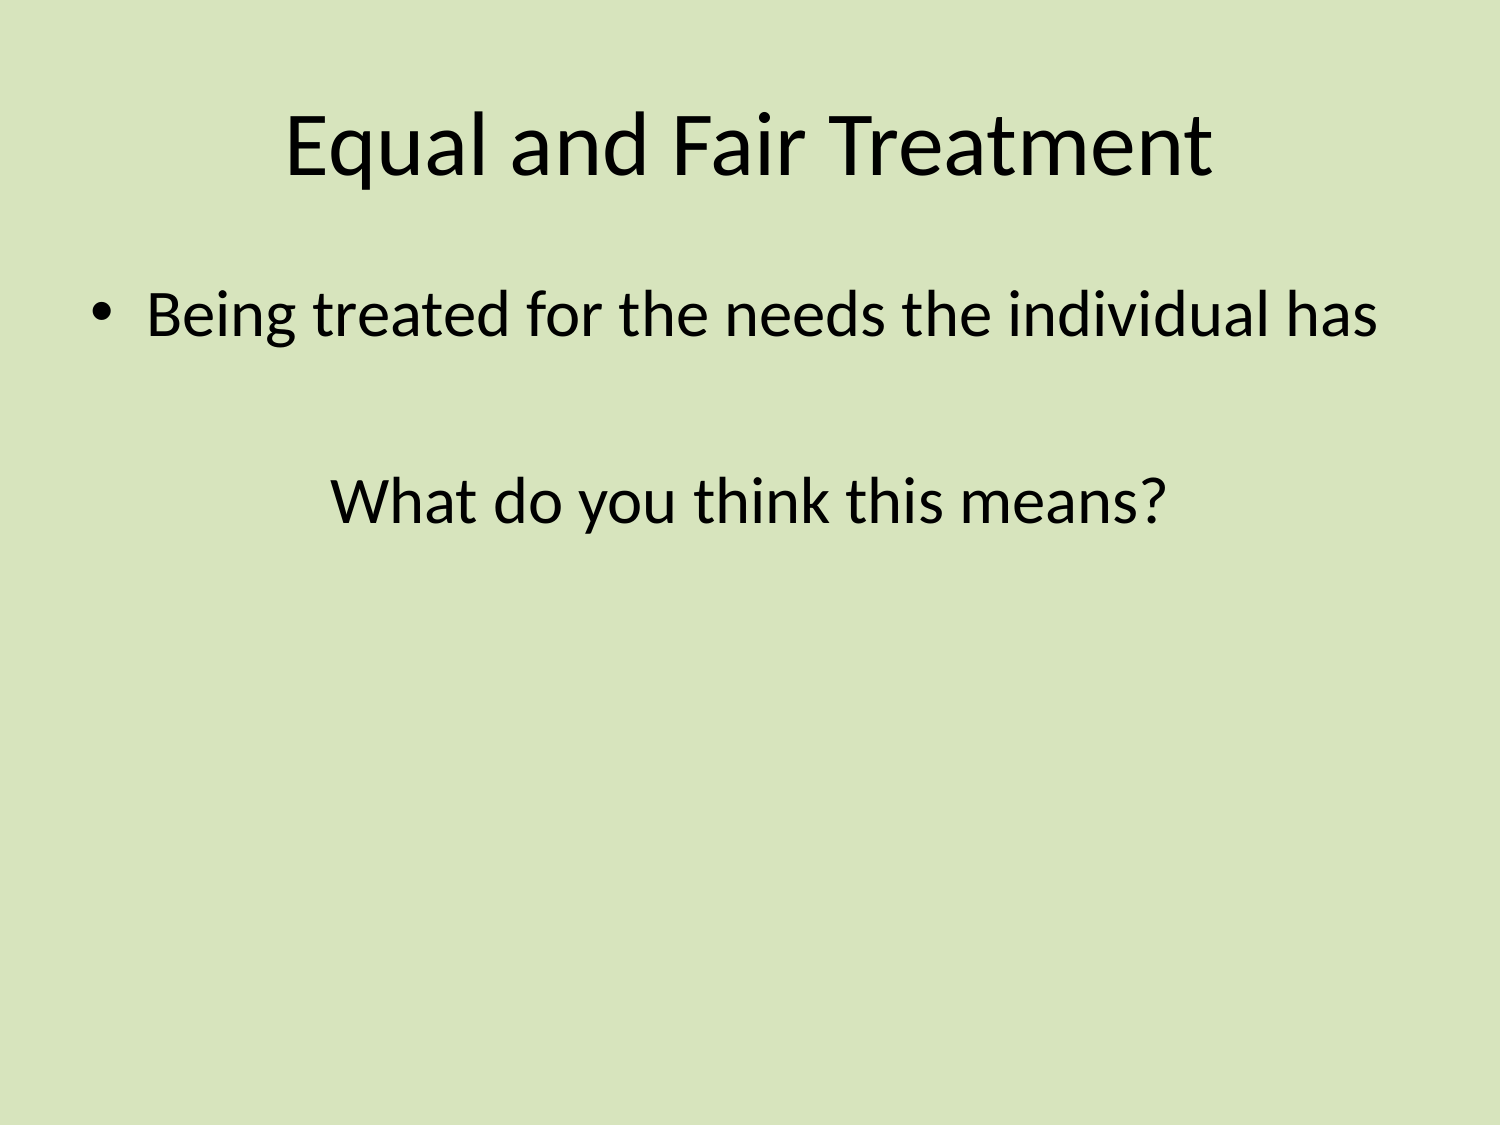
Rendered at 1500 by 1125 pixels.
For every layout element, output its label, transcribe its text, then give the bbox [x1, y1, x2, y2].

title Equal and Fair Treatment [75, 45, 1425, 233]
list Being treated for the needs the individual has What do you think this means? [75, 262, 1425, 1005]
